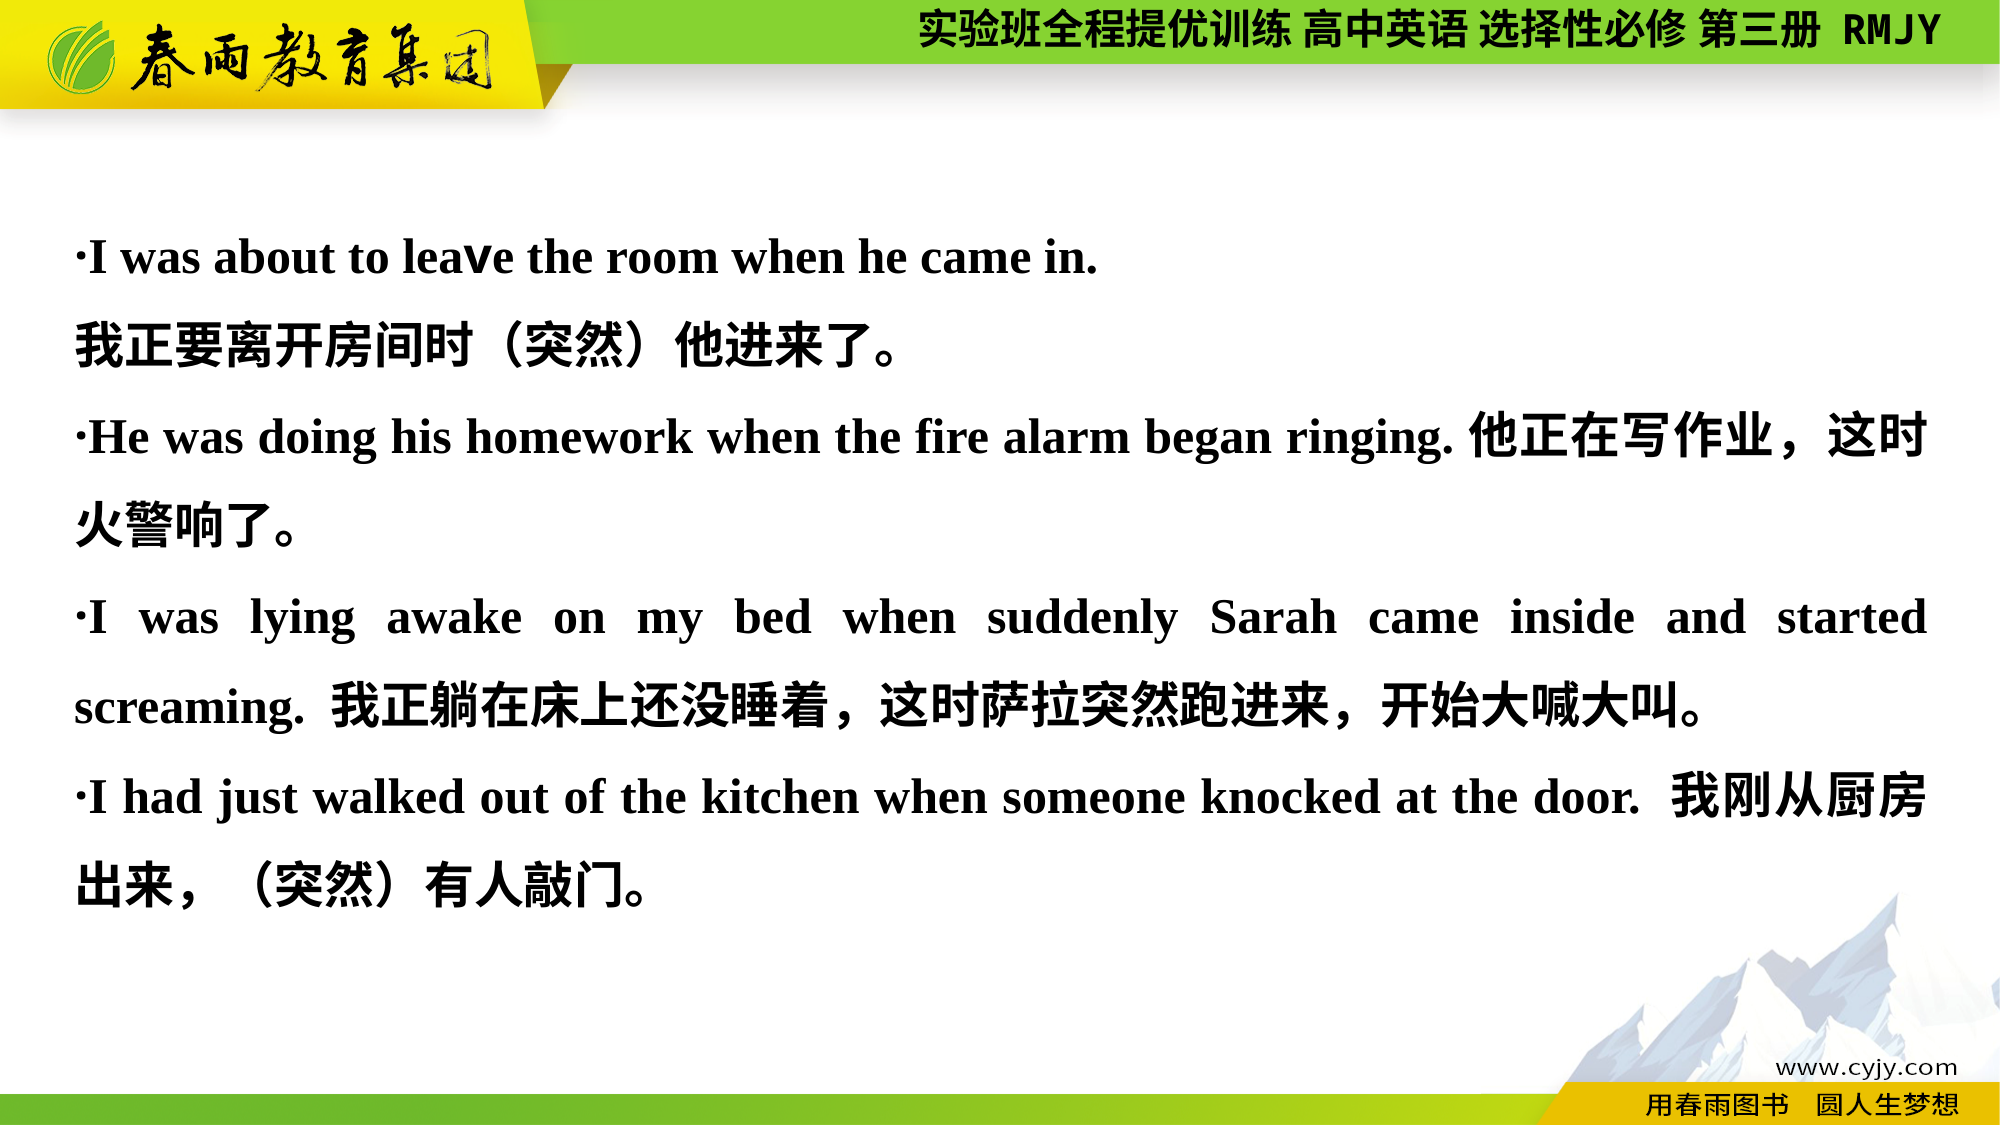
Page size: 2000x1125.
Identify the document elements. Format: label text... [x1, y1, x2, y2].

list ·I was about to leave the room when he came in. 我正要离开房间时（突然）他进来了。 ·He was doing his homework when the fire alarm began ringing.他正在写作业，这时火警响了。 ·I was lying awake on my bed when suddenly Sarah came inside and started screaming. 我正躺在床上还没睡着，这时萨拉突然跑进来，开始大喊大叫。 ·I had just walked out of the kitchen when someone knocked at the door. 我刚从厨房出来，（突然）有人敲门。 [59, 186, 1944, 929]
picture [0, 0, 2000, 1125]
